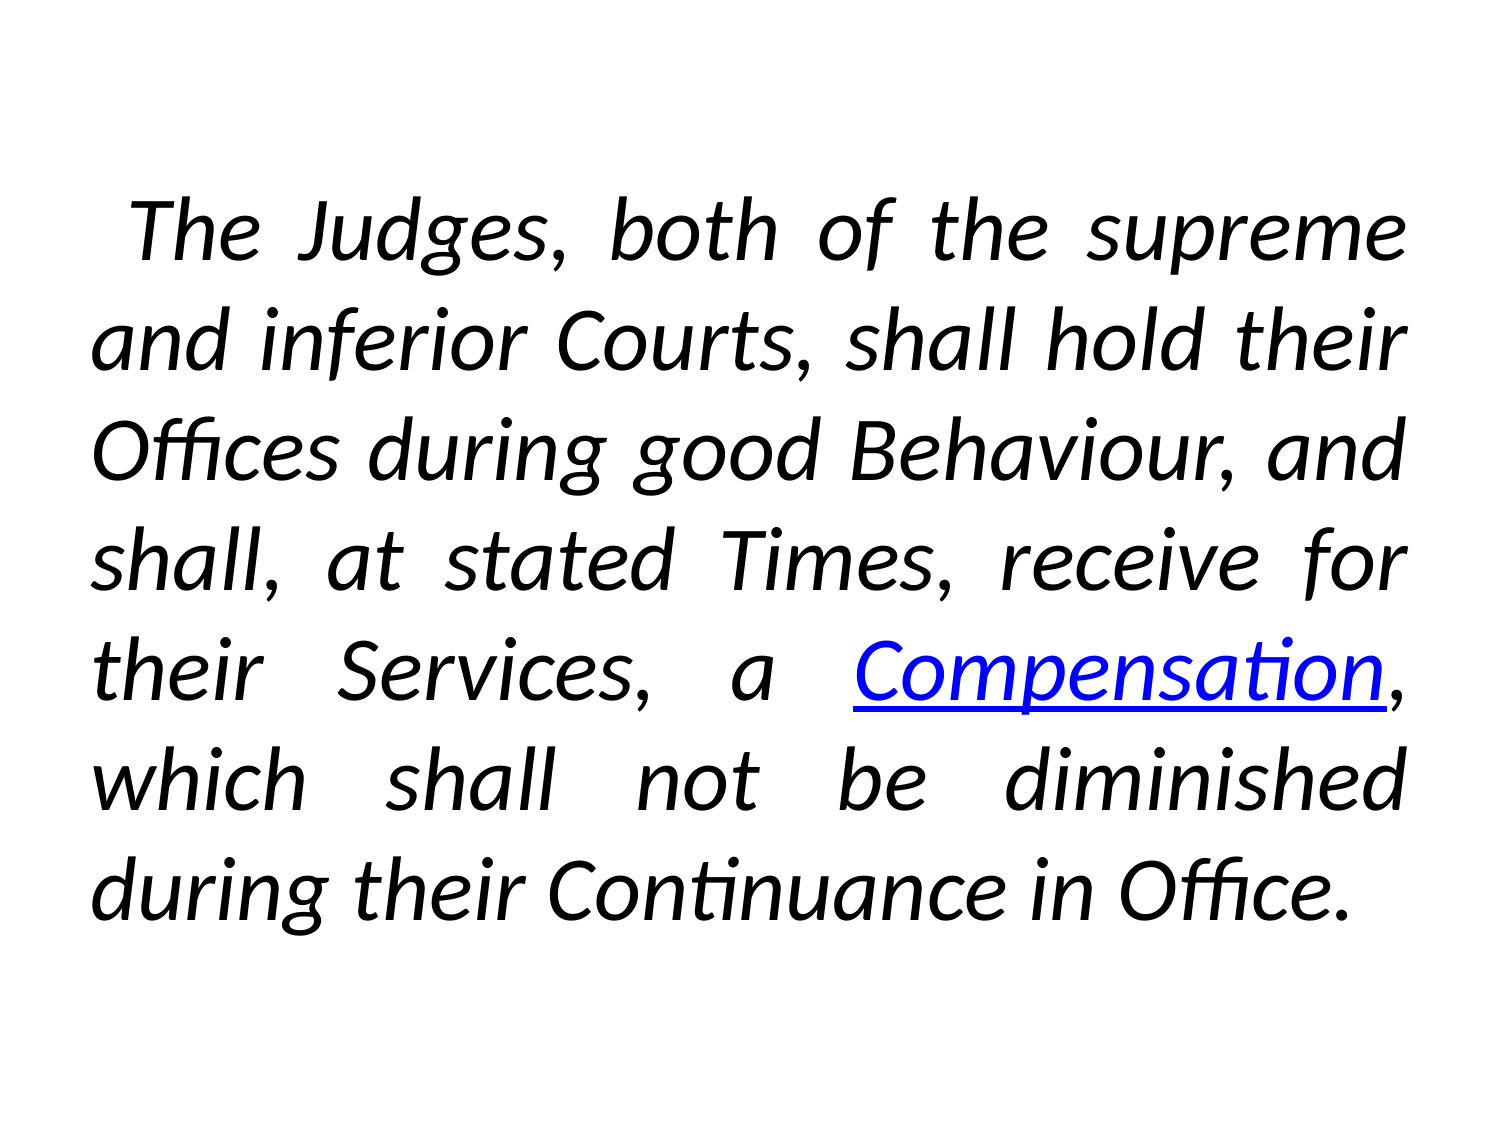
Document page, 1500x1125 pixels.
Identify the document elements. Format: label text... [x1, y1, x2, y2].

title The Judges, both of the supreme and inferior Courts, shall hold their Offices during good Behaviour, and shall, at stated Times, receive for their Services, a Compensation, which shall not be diminished during their Continuance in Office. [74, 44, 1426, 1063]
